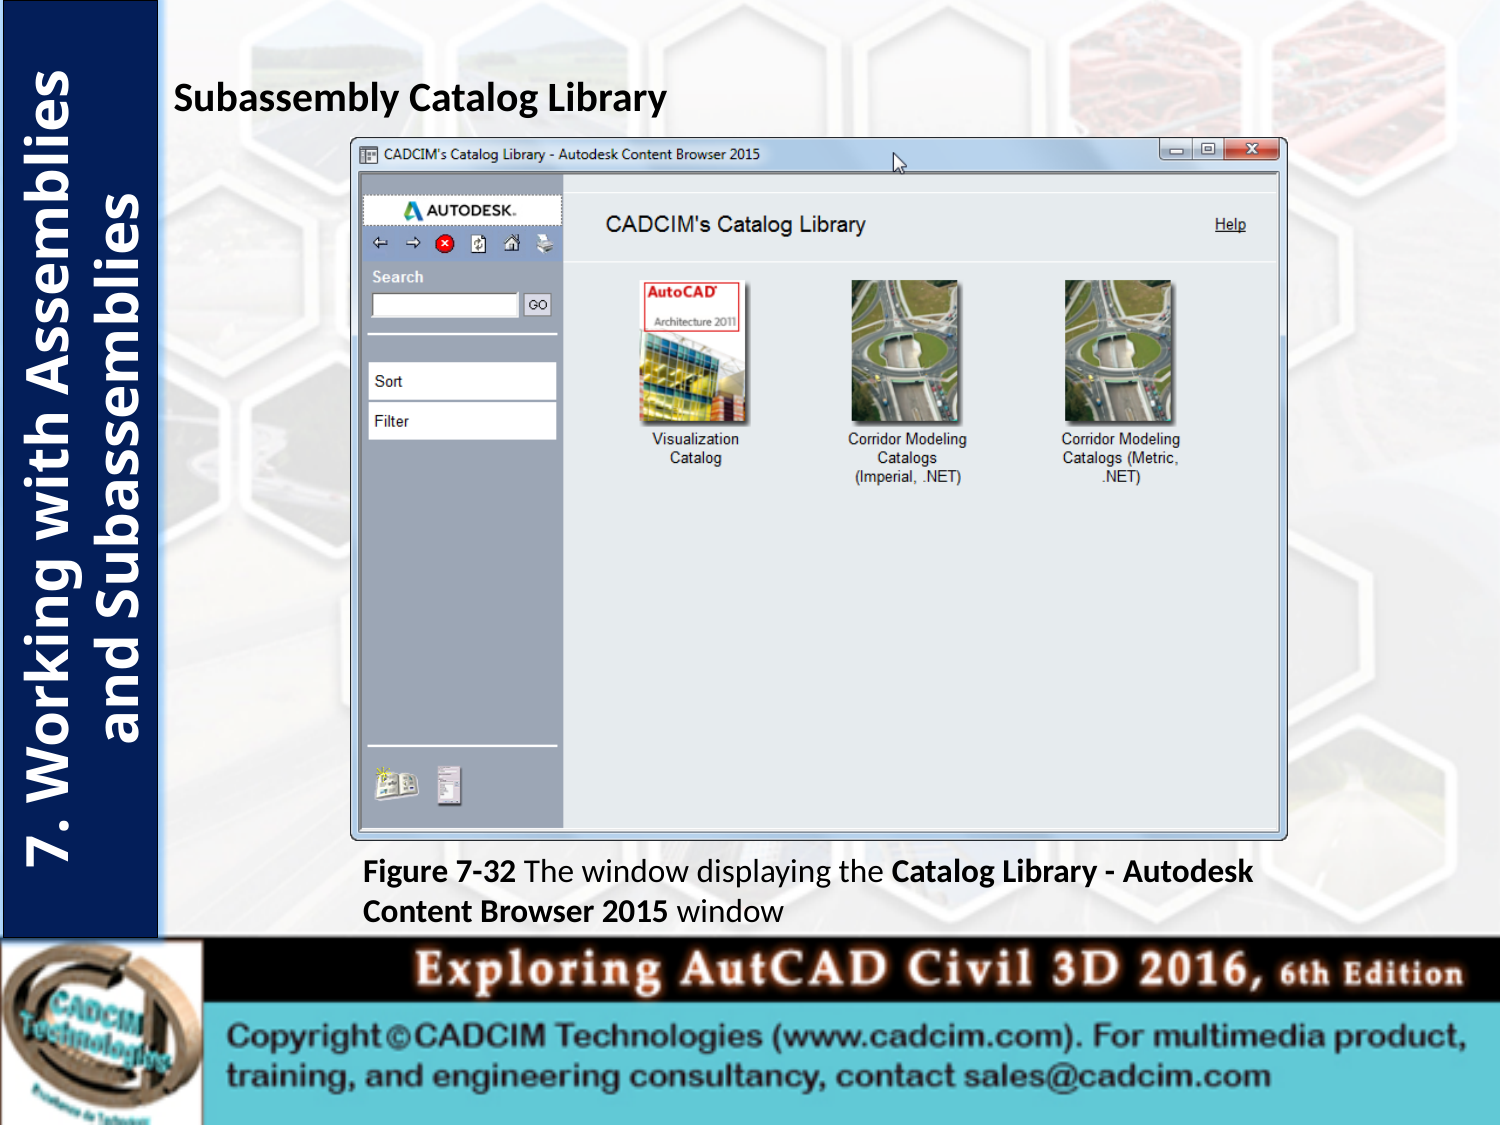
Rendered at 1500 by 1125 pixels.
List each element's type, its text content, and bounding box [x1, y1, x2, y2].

text_box Figure 7-32 The window displaying the Catalog Library - Autodesk Content Browser 2015 window [348, 841, 1275, 937]
text_box Subassembly Catalog Library [158, 62, 909, 128]
picture [0, 0, 1500, 1125]
